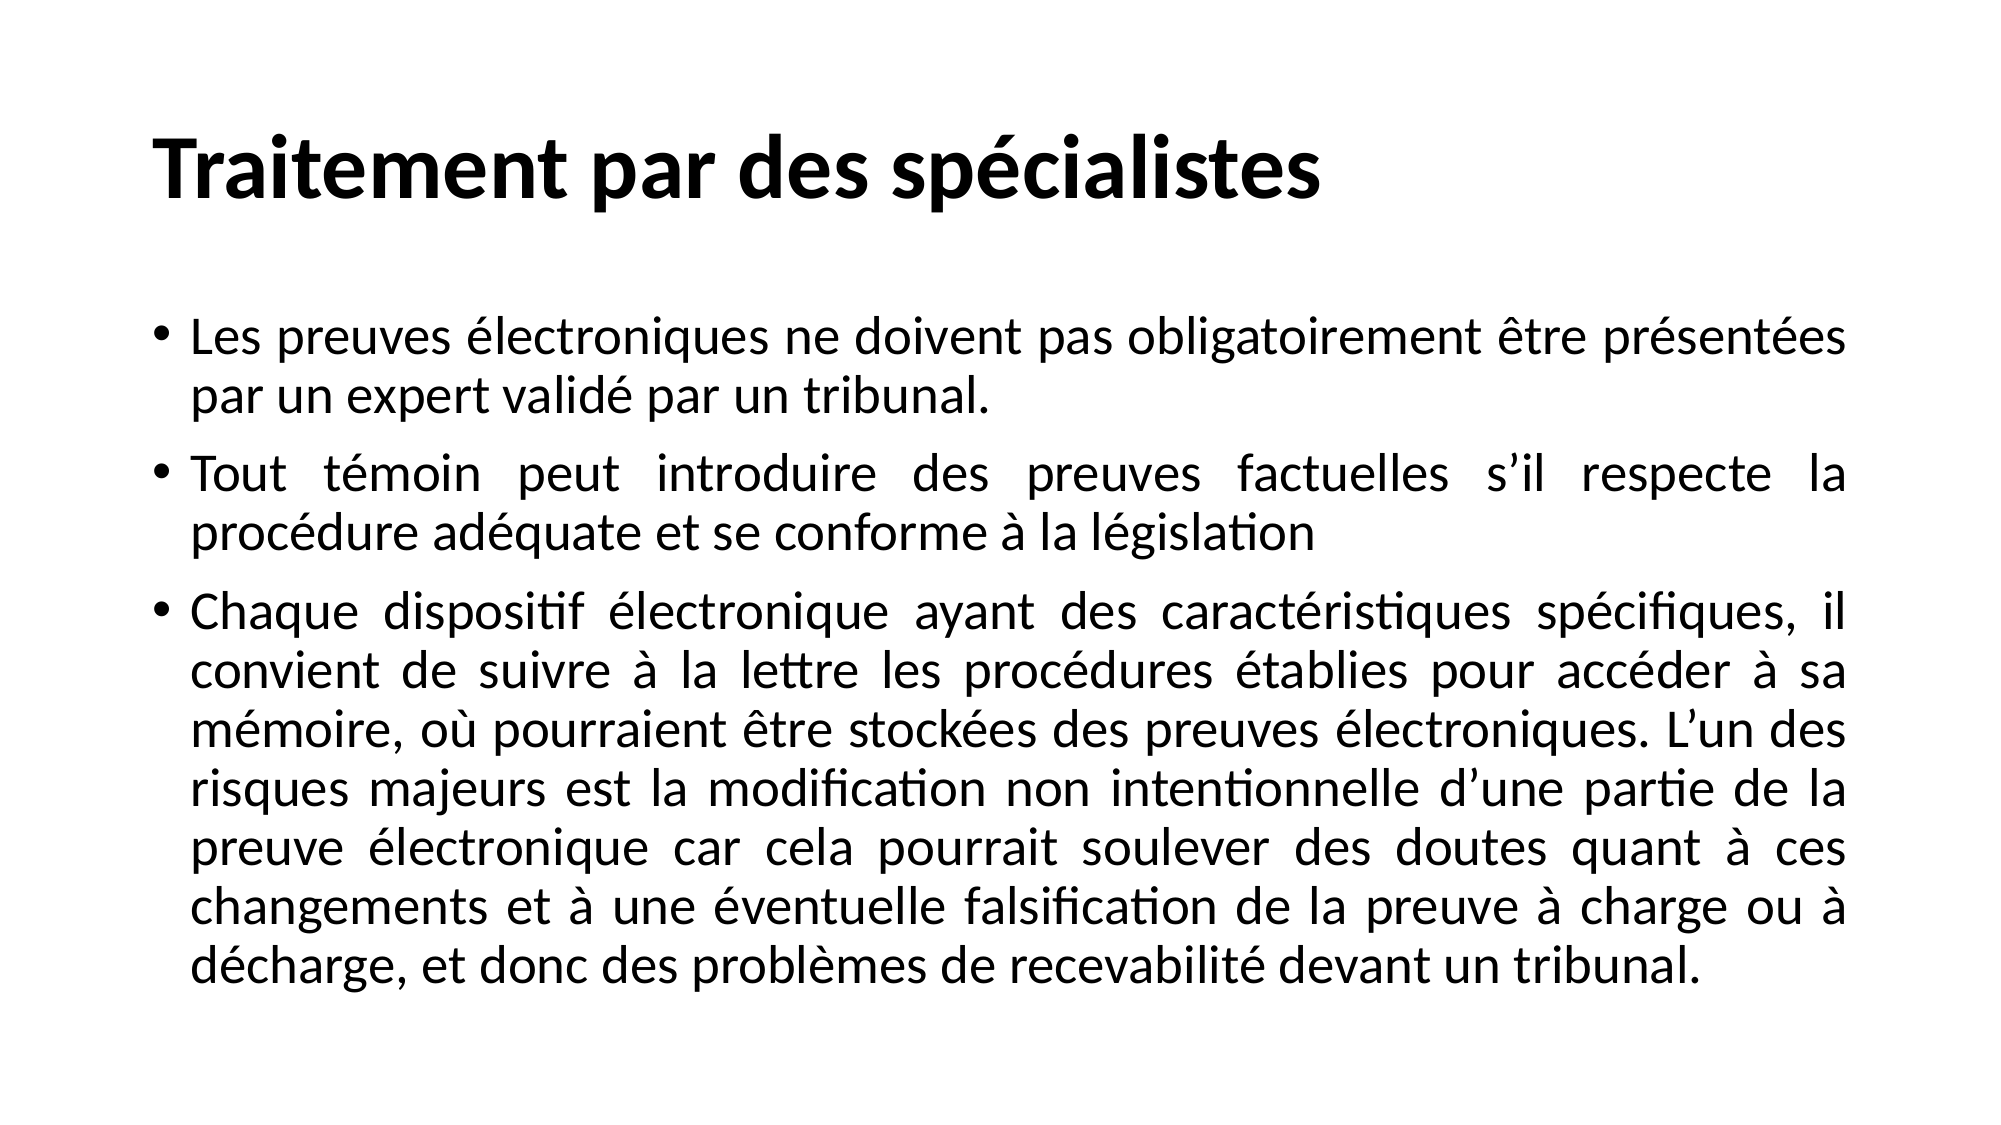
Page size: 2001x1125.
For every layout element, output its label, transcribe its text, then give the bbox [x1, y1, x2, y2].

title Traitement par des spécialistes [137, 59, 1863, 278]
list Les preuves électroniques ne doivent pas obligatoirement être présentées par un expert validé par un tribunal. Tout témoin peut introduire des preuves factuelles s’il respecte la procédure adéquate et se conforme à la législation Chaque dispositif électronique ayant des caractéristiques spécifiques, il convient de suivre à la lettre les procédures établies pour accéder à sa mémoire, où pourraient être stockées des preuves électroniques. L’un des risques majeurs est la modification non intentionnelle d’une partie de la preuve électronique car cela pourrait soulever des doutes quant à ces changements et à une éventuelle falsification de la preuve à charge ou à décharge, et donc des problèmes de recevabilité devant un tribunal. [137, 299, 1863, 1014]
